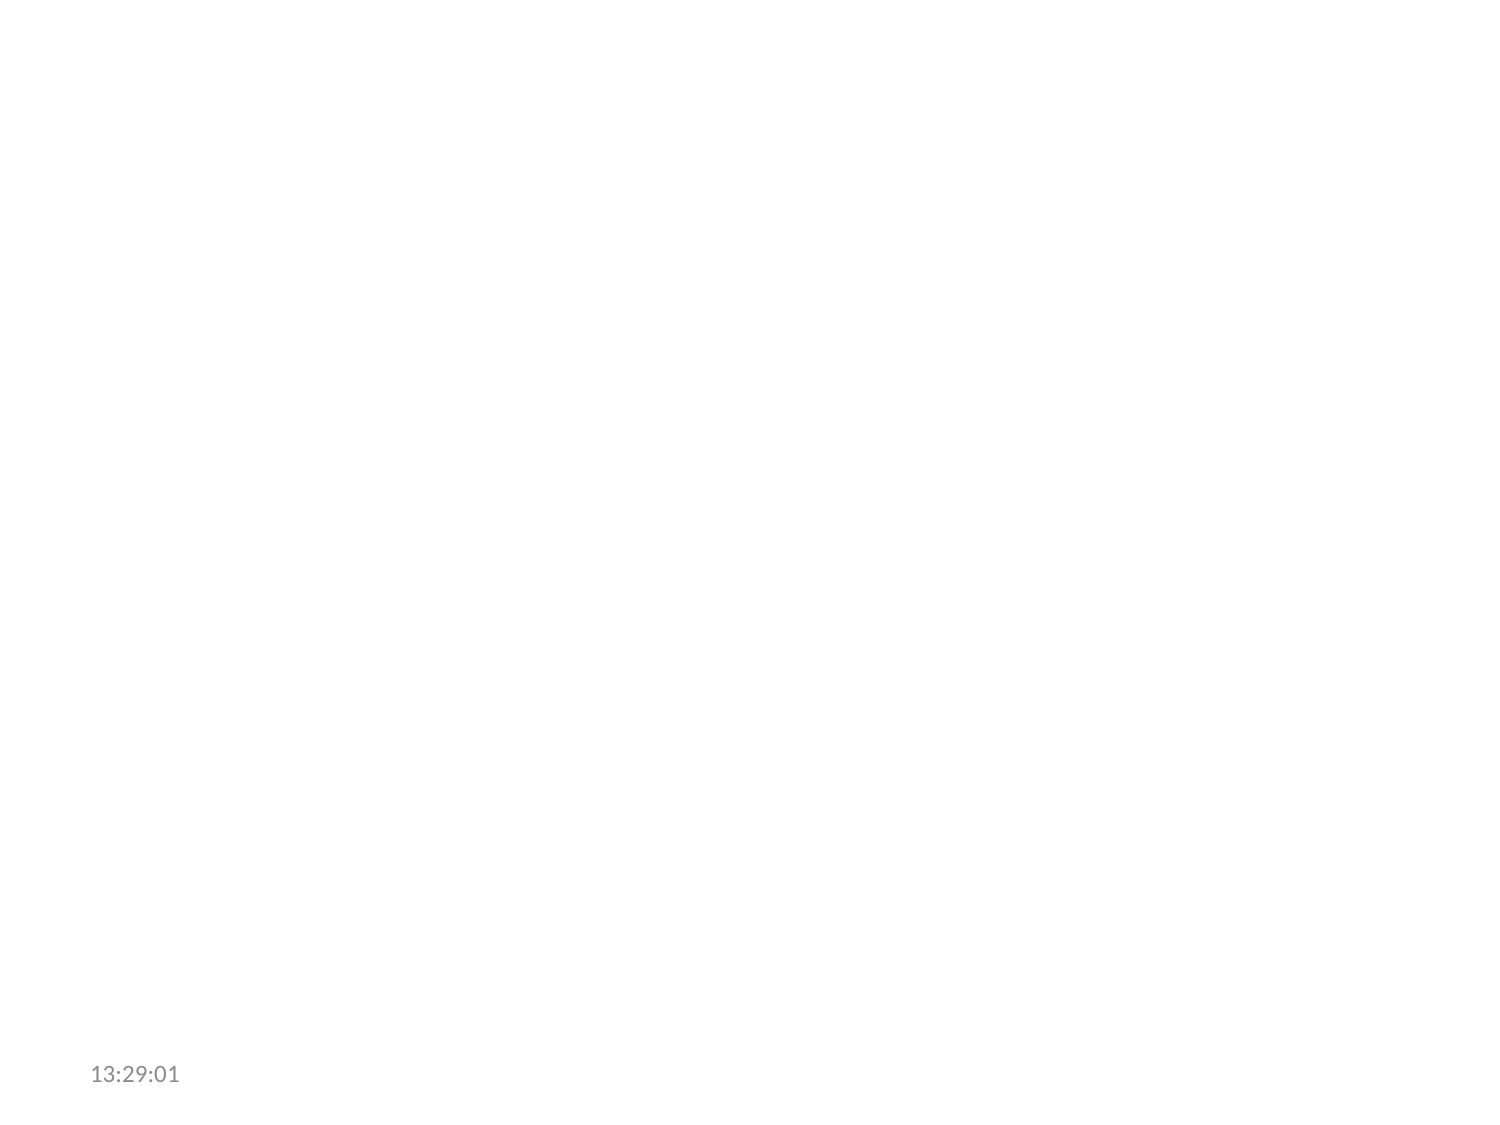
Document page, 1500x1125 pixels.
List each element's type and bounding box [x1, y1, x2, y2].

slide_number [75, 1042, 425, 1103]
